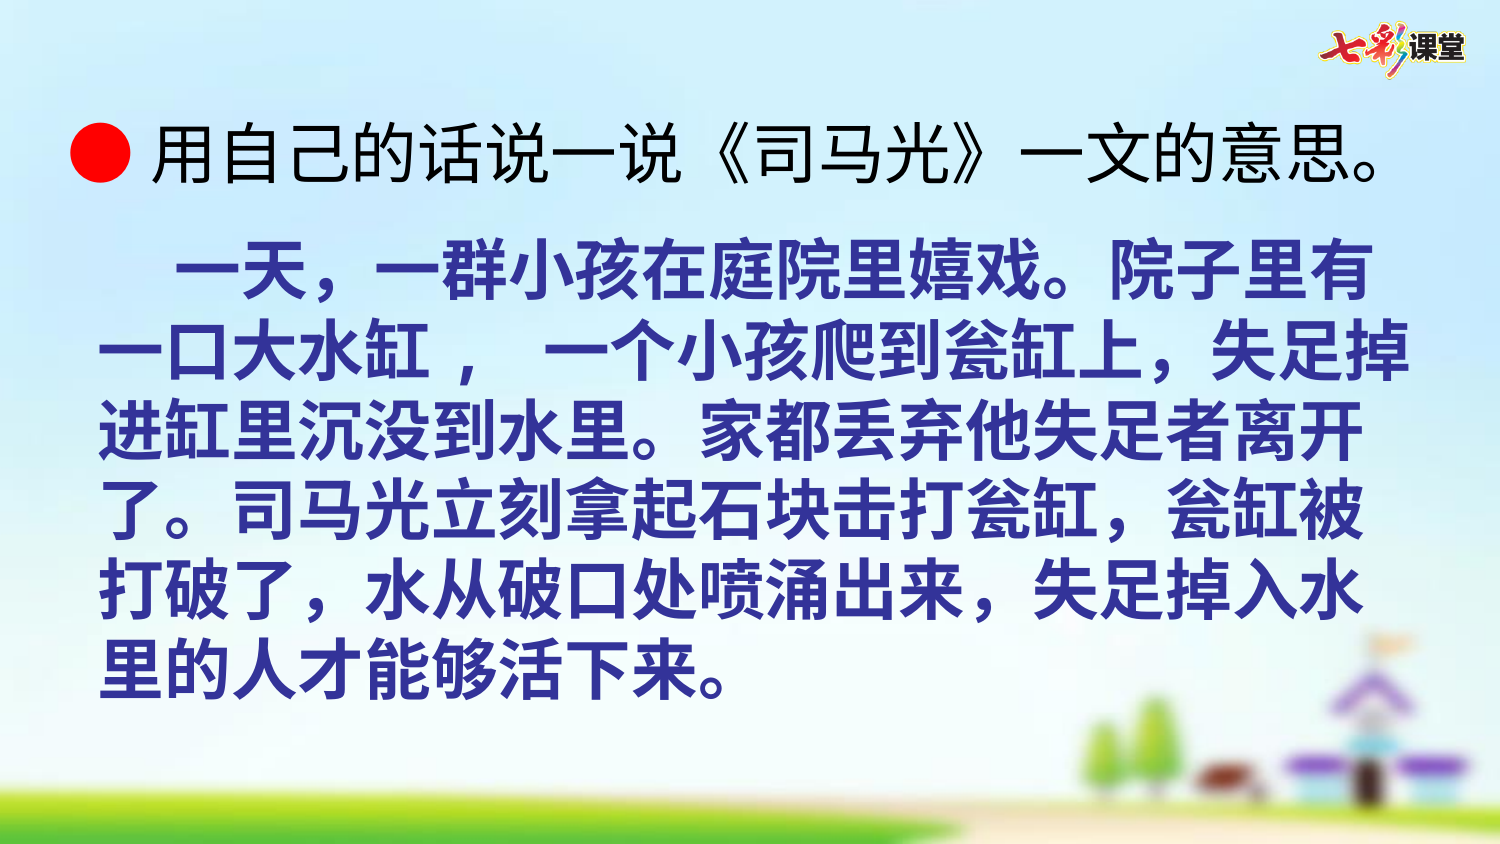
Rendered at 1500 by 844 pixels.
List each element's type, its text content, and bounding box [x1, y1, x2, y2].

text_box 一天，一群小孩在庭院里嬉戏。院子里有一口大水缸, 一个小孩爬到瓮缸上，失足掉进缸里沉没到水里。家都丢弃他失足者离开了。司马光立刻拿起石块击打瓮缸，瓮缸被打破了，水从破口处喷涌出来，失足掉入水里的人才能够活下来。 [82, 220, 1436, 716]
text_box ●用自己的话说一说《司马光》一文的意思。 [53, 104, 1477, 200]
picture [0, 0, 1500, 844]
